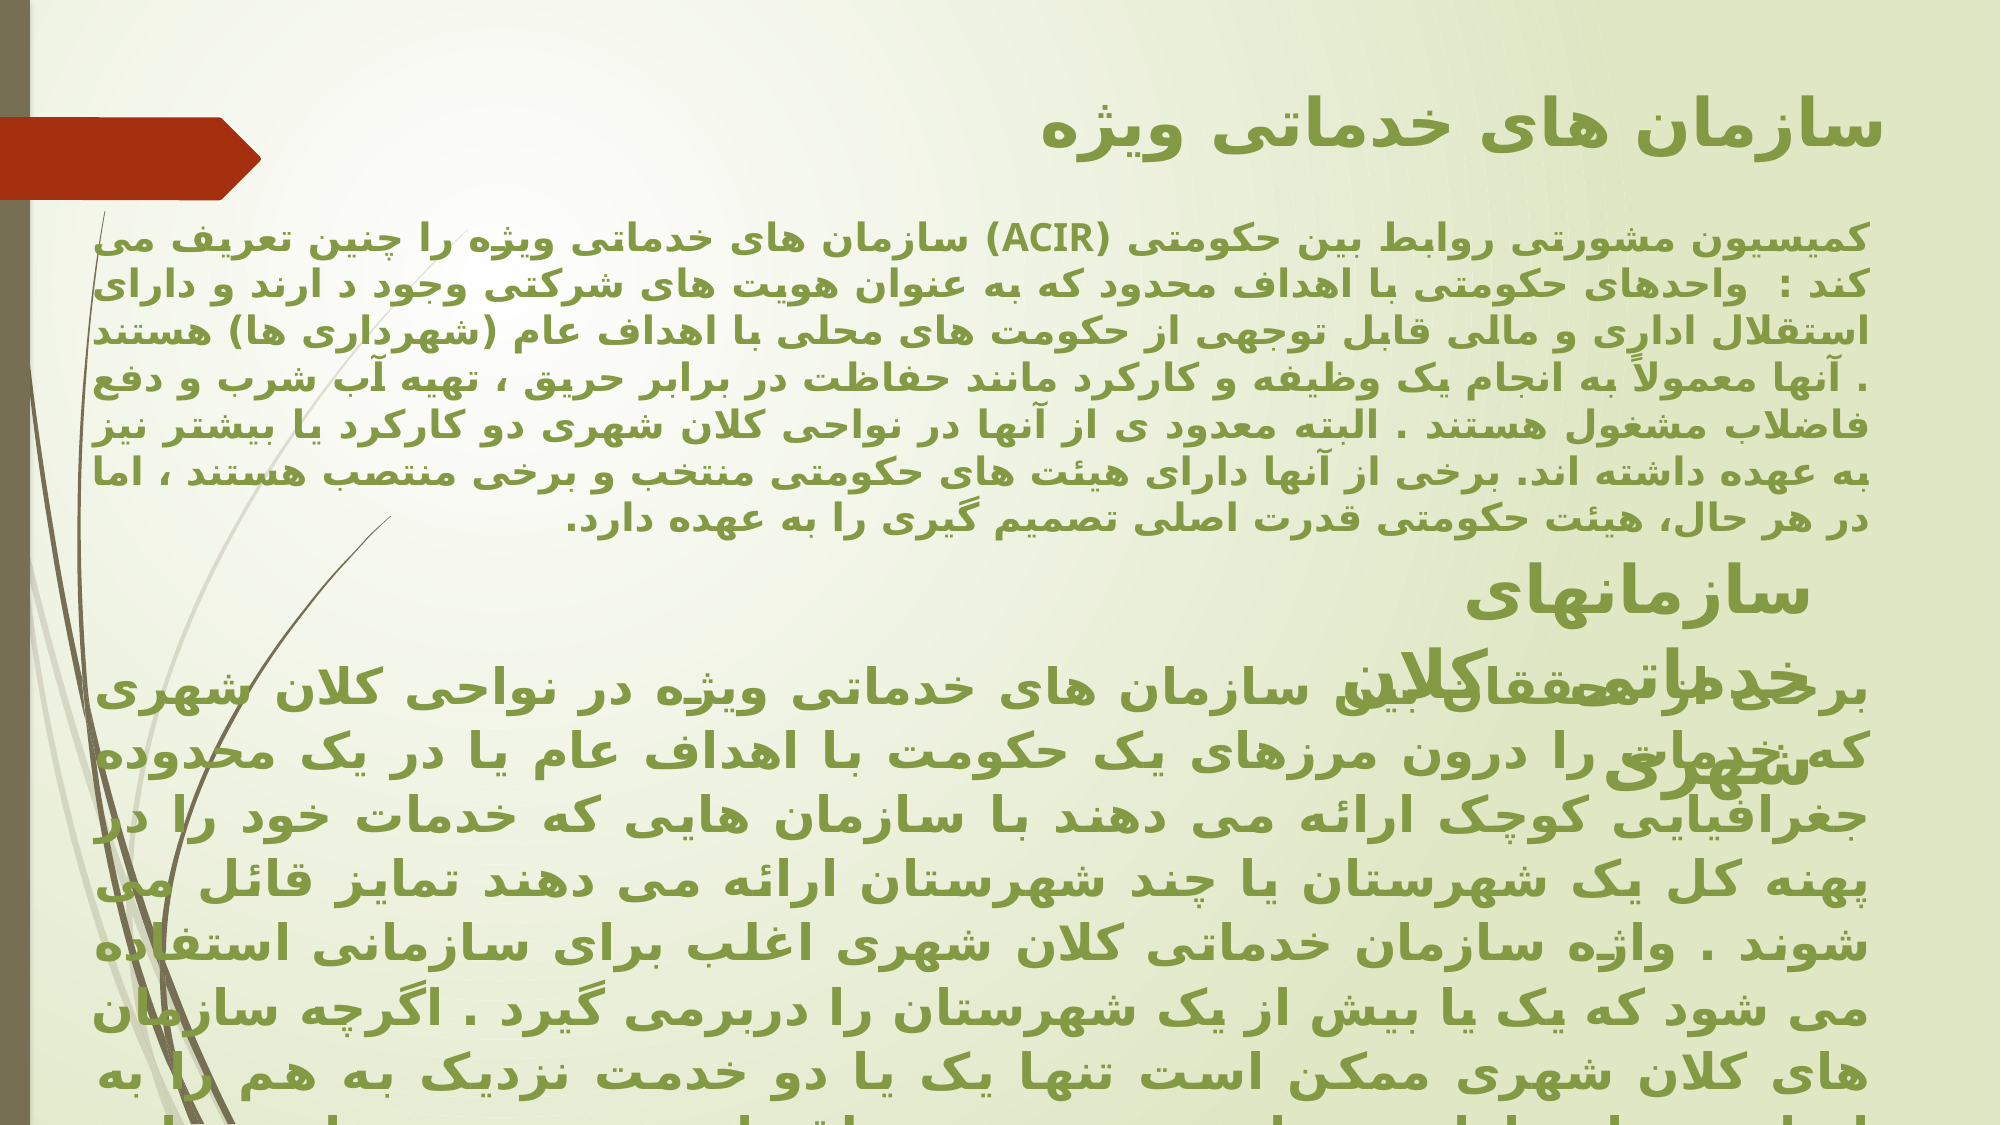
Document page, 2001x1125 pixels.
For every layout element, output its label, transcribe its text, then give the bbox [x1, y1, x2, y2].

text_box سازمانهای خدماتی کلان شهری [1269, 533, 1829, 805]
list کمیسیون مشورتی روابط بین حکومتی (ACIR) سازمان های خدماتی ویژه را چنین تعریف می کند : واحدهای حکومتی با اهداف محدود که به عنوان هویت های شرکتی وجود د ارند و دارای استقلال اداری و مالی قابل توجهی از حکومت های محلی با اهداف عام (شهرداری ها) هستند . آنها معمولاً به انجام یک وظیفه و کارکرد مانند حفاظت در برابر حریق ، تهیه آب شرب و دفع فاضلاب مشغول هستند . البته معدود ی از آنها در نواحی کلان شهری دو کارکرد یا بیشتر نیز به عهده داشته اند. برخی از آنها دارای هیئت های حکومتی منتخب و برخی منتصب هستند ، اما در هر حال، هیئت حکومتی قدرت اصلی تصمیم گیری را به عهده دارد. [76, 204, 1886, 553]
text_box برخی از محققان بین سازمان های خدماتی ویژه در نواحی کلان شهری که خدمات را درون مرزهای یک حکومت با اهداف عام یا در یک محدوده جغرافیایی کوچک ارائه می دهند با سازمان هایی که خدمات خود را در پهنه کل یک شهرستان یا چند شهرستان ارائه می دهند تمایز قائل می شوند . واژه سازمان خدماتی کلان شهری اغلب برای سازمانی استفاده می شود که یک یا بیش از یک شهرستان را دربرمی گیرد . اگرچه سازمان های کلان شهری ممکن است تنها یک یا دو خدمت نزدیک به هم را به انجام برسانند اما می توانند نوعی دید منطقه ای در عرصه خدمات رسانی فراهم کنند . سازمان های کلان شهری تک منظوره می تواند برای تأمین طیف وسیعی از خدمات مانند حمل ونقل انبوه، فرودگاه ها، دفع فاضلاب، تأمین آب، پارک ها، مسکن عمومی و کنترل آلودگی آب ایجاد شوند. [76, 642, 1885, 1125]
text_box سازمان های خدماتی ویژه [1024, 67, 1902, 168]
